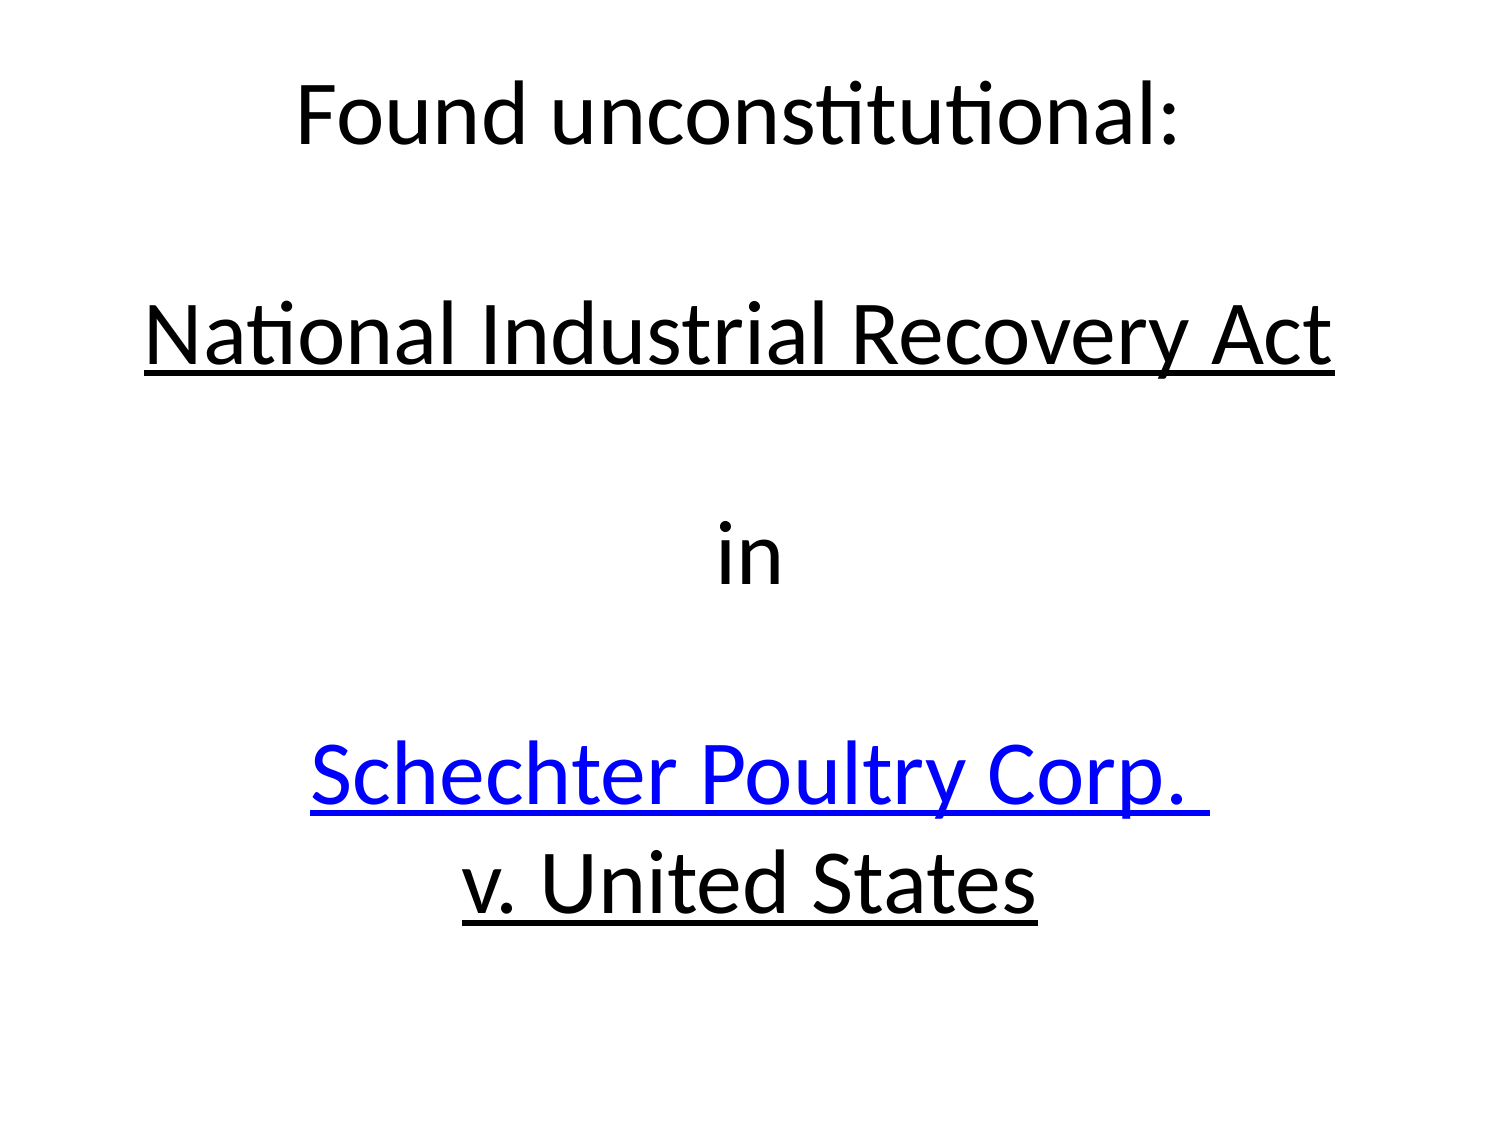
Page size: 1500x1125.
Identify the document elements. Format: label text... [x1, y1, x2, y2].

title Found unconstitutional: National Industrial Recovery Act in Schechter Poultry Corp. v. United States [74, 44, 1426, 1051]
